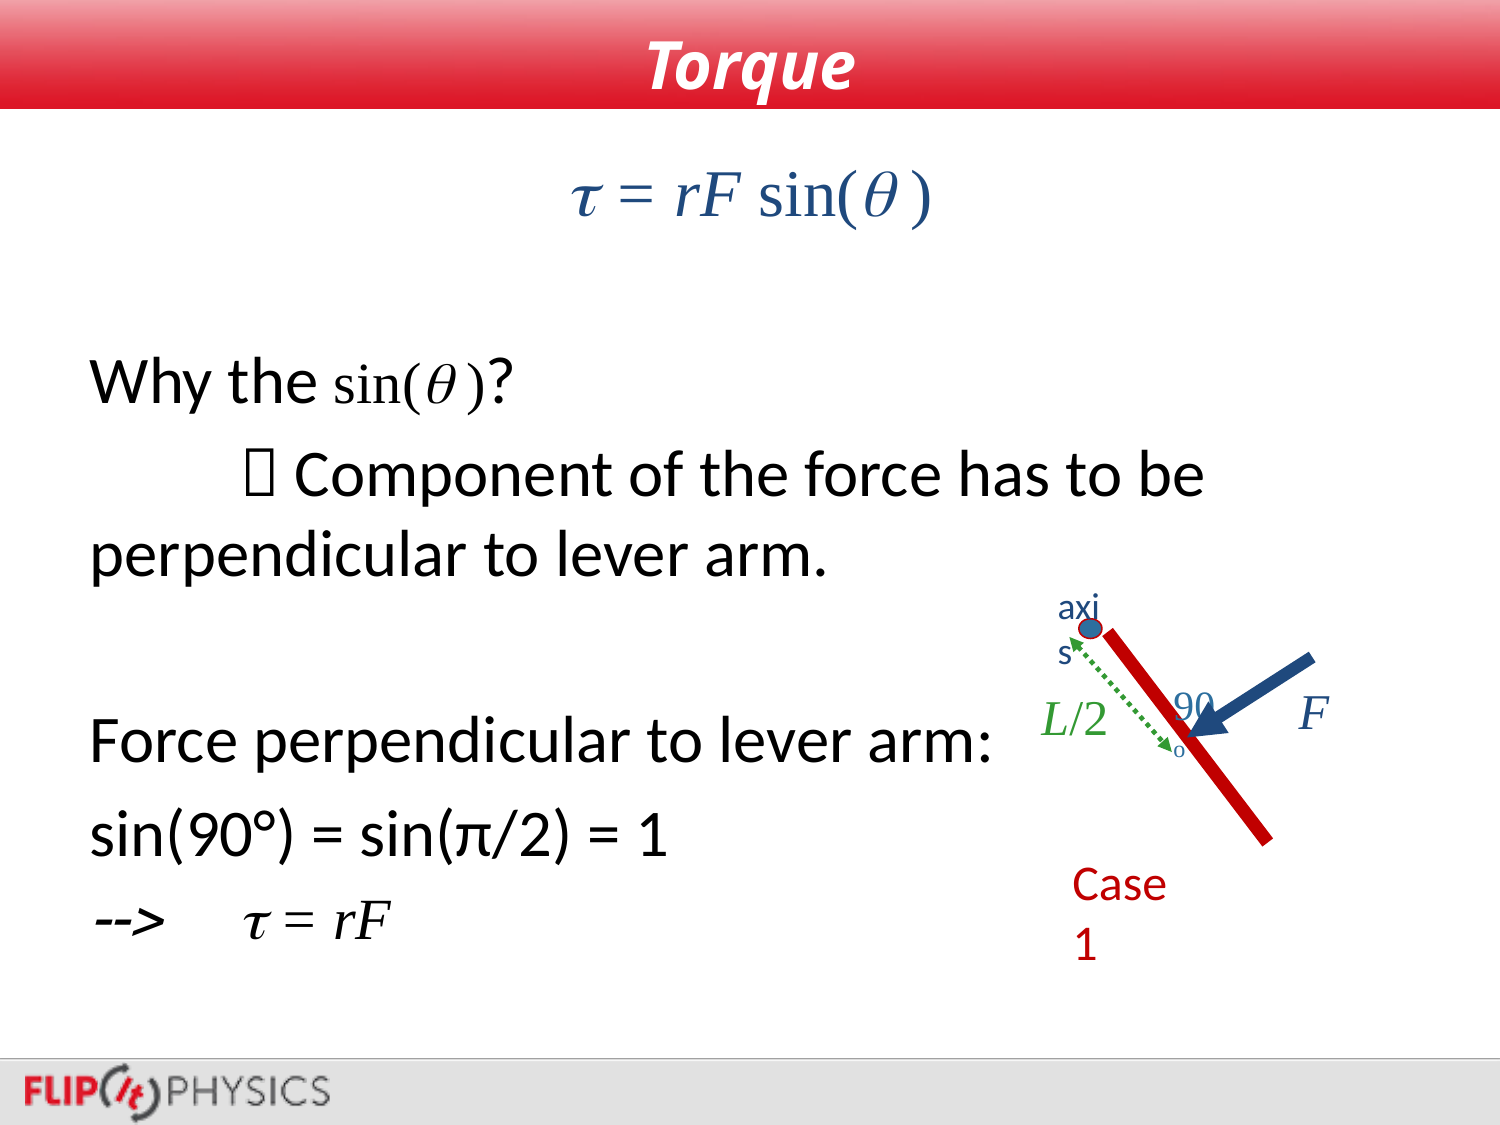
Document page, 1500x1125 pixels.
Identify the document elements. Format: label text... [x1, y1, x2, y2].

text_box t = rF sin(q ) [552, 142, 948, 238]
picture [0, 0, 1500, 109]
list Why the sin(q )?  Component of the force has to be perpendicular to lever arm. Force perpendicular to lever arm: sin(90°) = sin(π/2) = 1 --> t = rF [75, 142, 1425, 1020]
picture [0, 1058, 1500, 1125]
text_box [1012, 574, 1326, 981]
title Torque [75, 15, 1425, 91]
